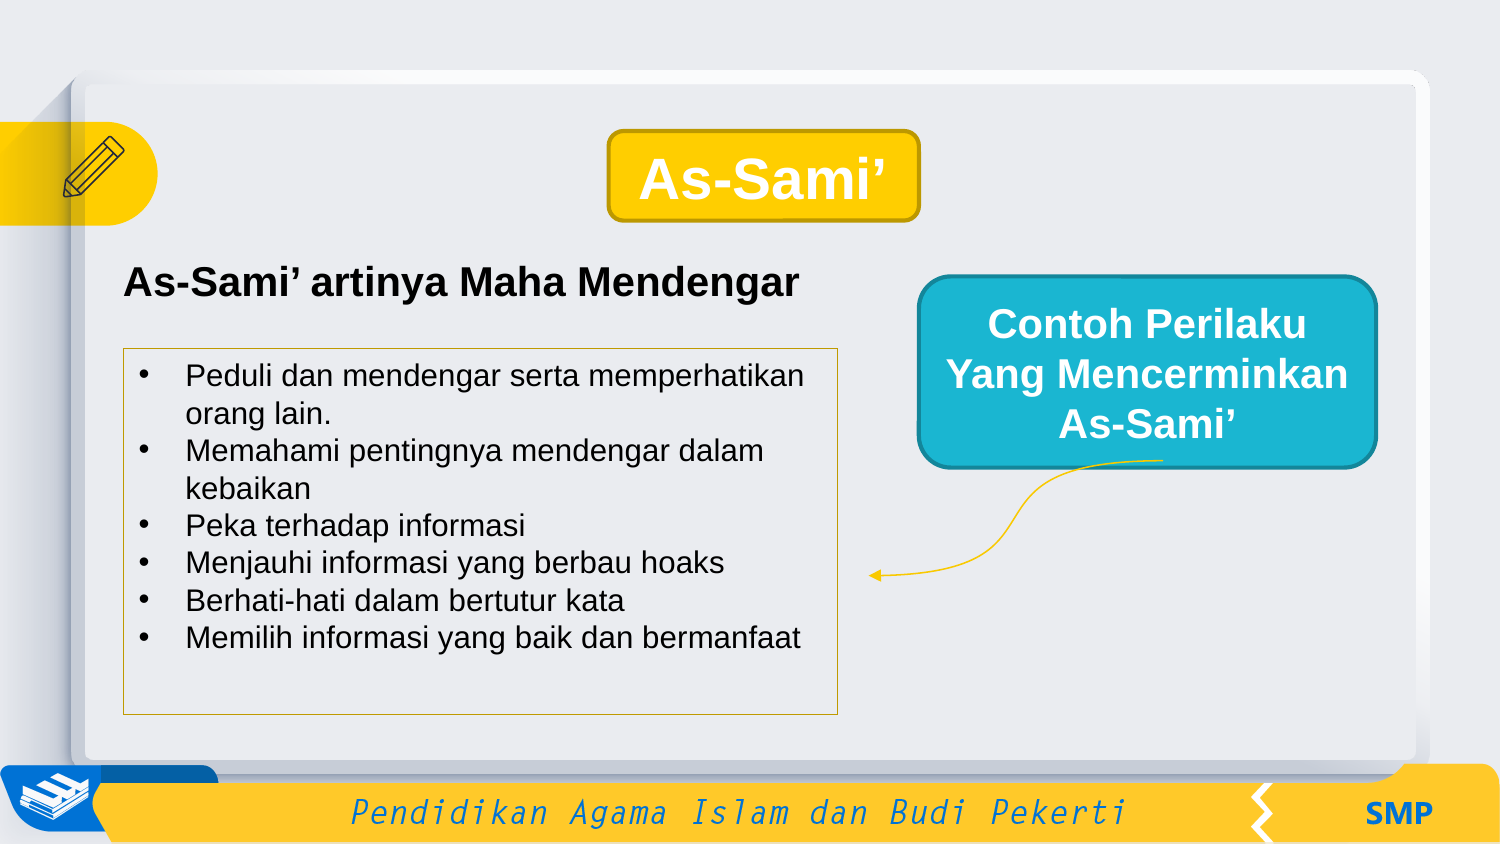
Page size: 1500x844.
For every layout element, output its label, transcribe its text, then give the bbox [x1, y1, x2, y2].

slide_number 10 [1414, 759, 1500, 763]
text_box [958, 370, 1074, 666]
text_box As-Sami’ [606, 128, 922, 223]
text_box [63, 136, 124, 197]
text_box As-Sami’ artinya Maha Mendengar [108, 247, 853, 347]
text_box Peduli dan mendengar serta memperhatikan orang lain. Memahami pentingnya mendengar dalam kebaikan Peka terhadap informasi Menjauhi informasi yang berbau hoaks Berhati-hati dalam bertutur kata Memilih informasi yang baik dan bermanfaat [123, 348, 838, 715]
text_box Contoh Perilaku Yang Mencerminkan As-Sami’ [916, 274, 1379, 470]
picture [0, 0, 1500, 844]
